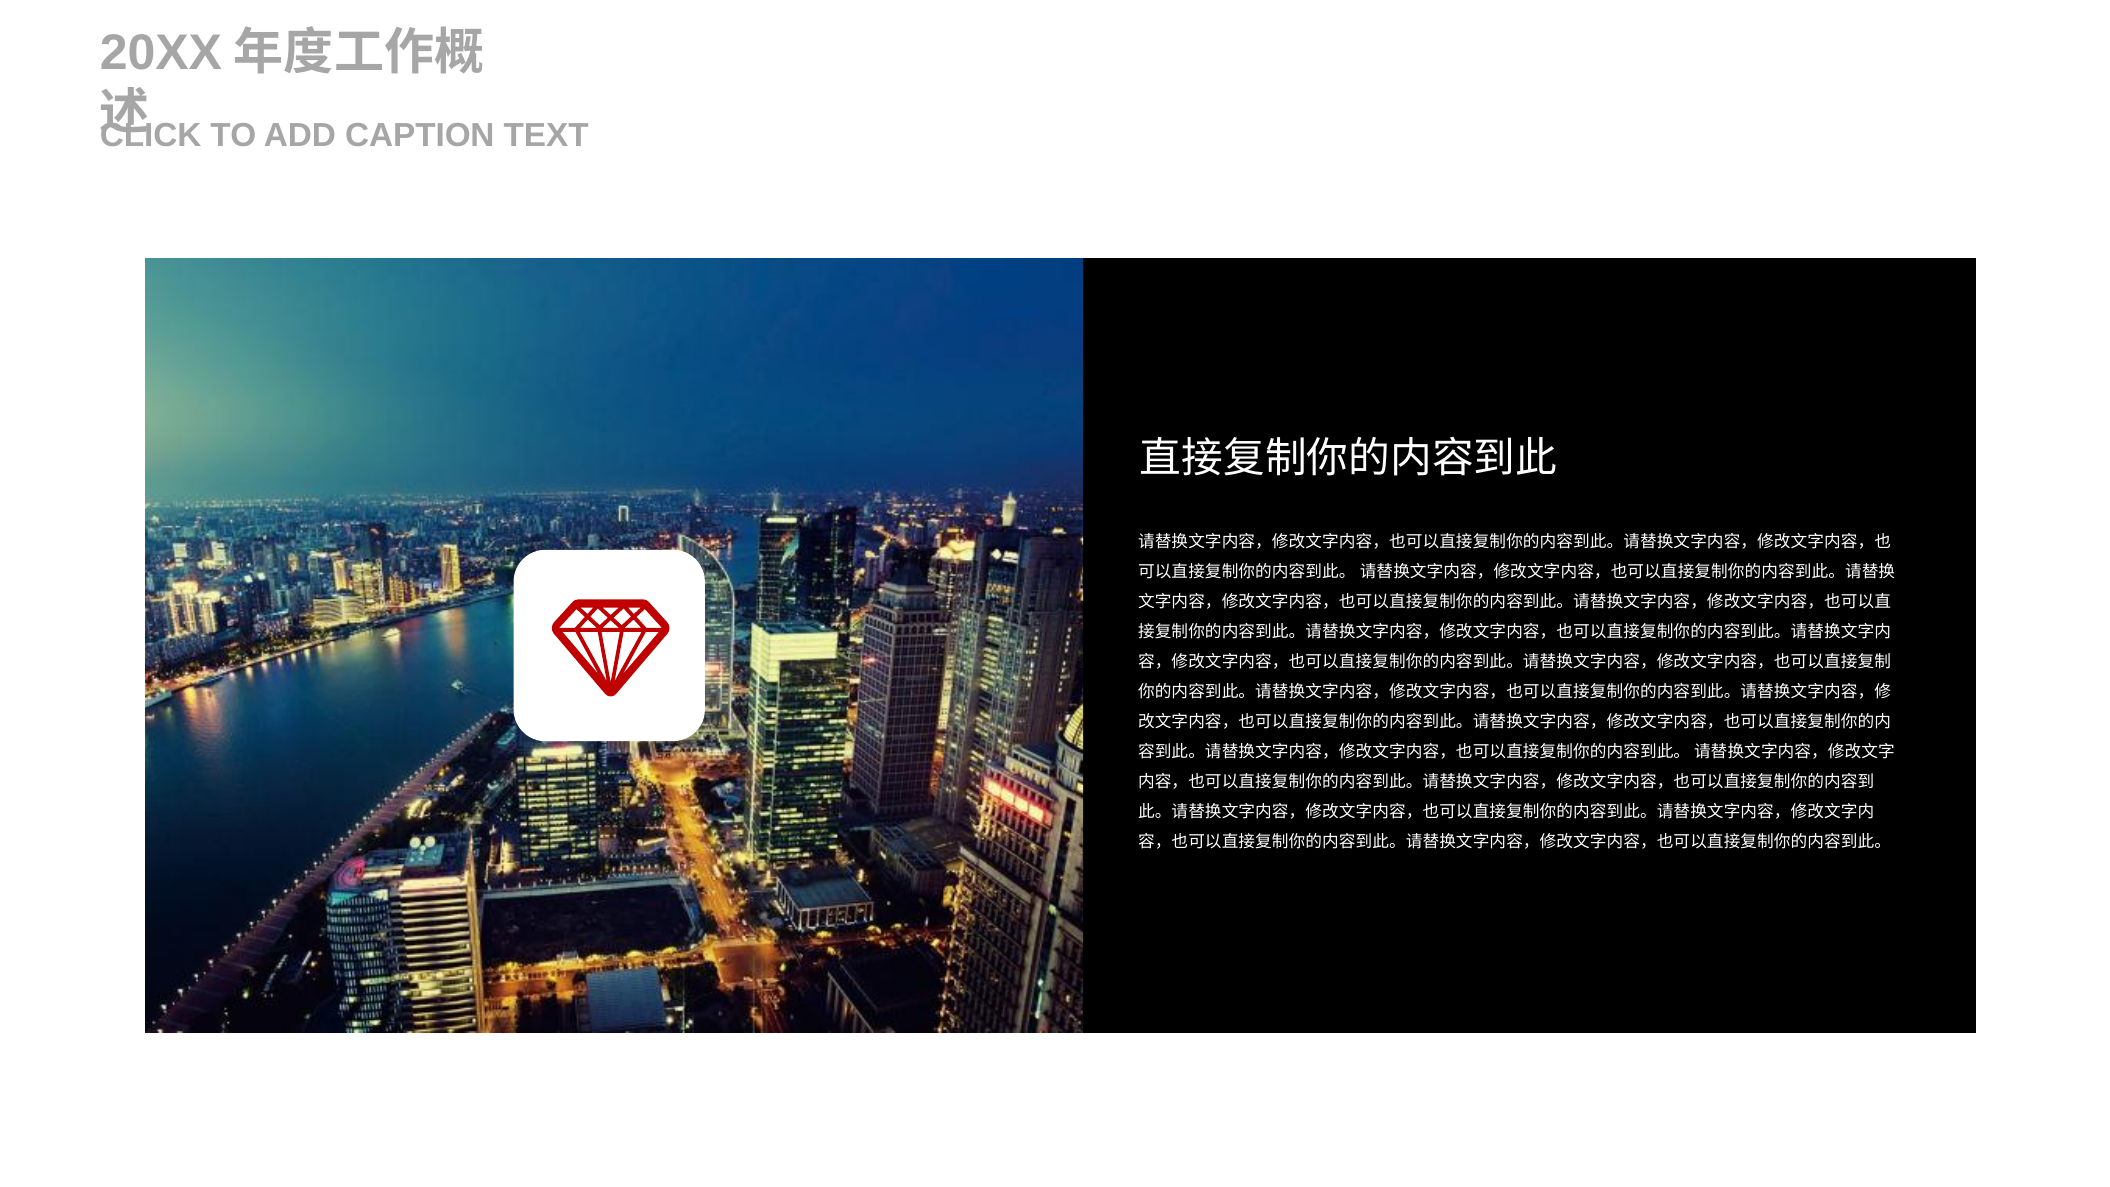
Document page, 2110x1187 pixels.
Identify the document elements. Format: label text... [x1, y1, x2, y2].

text_box [1084, 257, 1977, 1034]
text_box 直接复制你的内容到此 [1139, 430, 1558, 481]
text_box 请替换文字内容，修改文字内容，也可以直接复制你的内容到此。请替换文字内容，修改文字内容，也可以直接复制你的内容到此。 请替换文字内容，修改文字内容，也可以直接复制你的内容到此。请替换文字内容，修改文字内容，也可以直接复制你的内容到此。请替换文字内容，修改文字内容，也可以直接复制你的内容到此。请替换文字内容，修改文字内容，也可以直接复制你的内容到此。请替换文字内容，修改文字内容，也可以直接复制你的内容到此。请替换文字内容，修改文字内容，也可以直接复制你的内容到此。请替换文字内容，修改文字内容，也可以直接复制你的内容到此。请替换文字内容，修改文字内容，也可以直接复制你的内容到此。请替换文字内容，修改文字内容，也可以直接复制你的内容到此。请替换文字内容，修改文字内容，也可以直接复制你的内容到此。 请替换文字内容，修改文字内容，也可以直接复制你的内容到此。请替换文字内容，修改文字内容，也可以直接复制你的内容到此。请替换文字内容，修改文字内容，也可以直接复制你的内容到此。请替换文字内容，修改文字内容，也可以直接复制你的内容到此。请替换文字内容，修改文字内容，也可以直接复制你的内容到此。 [1138, 521, 1906, 851]
text_box CLICK TO ADD CAPTION TEXT [99, 113, 629, 154]
text_box [144, 257, 1084, 1034]
text_box 20XX年度工作概述 [99, 19, 534, 113]
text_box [513, 549, 705, 742]
